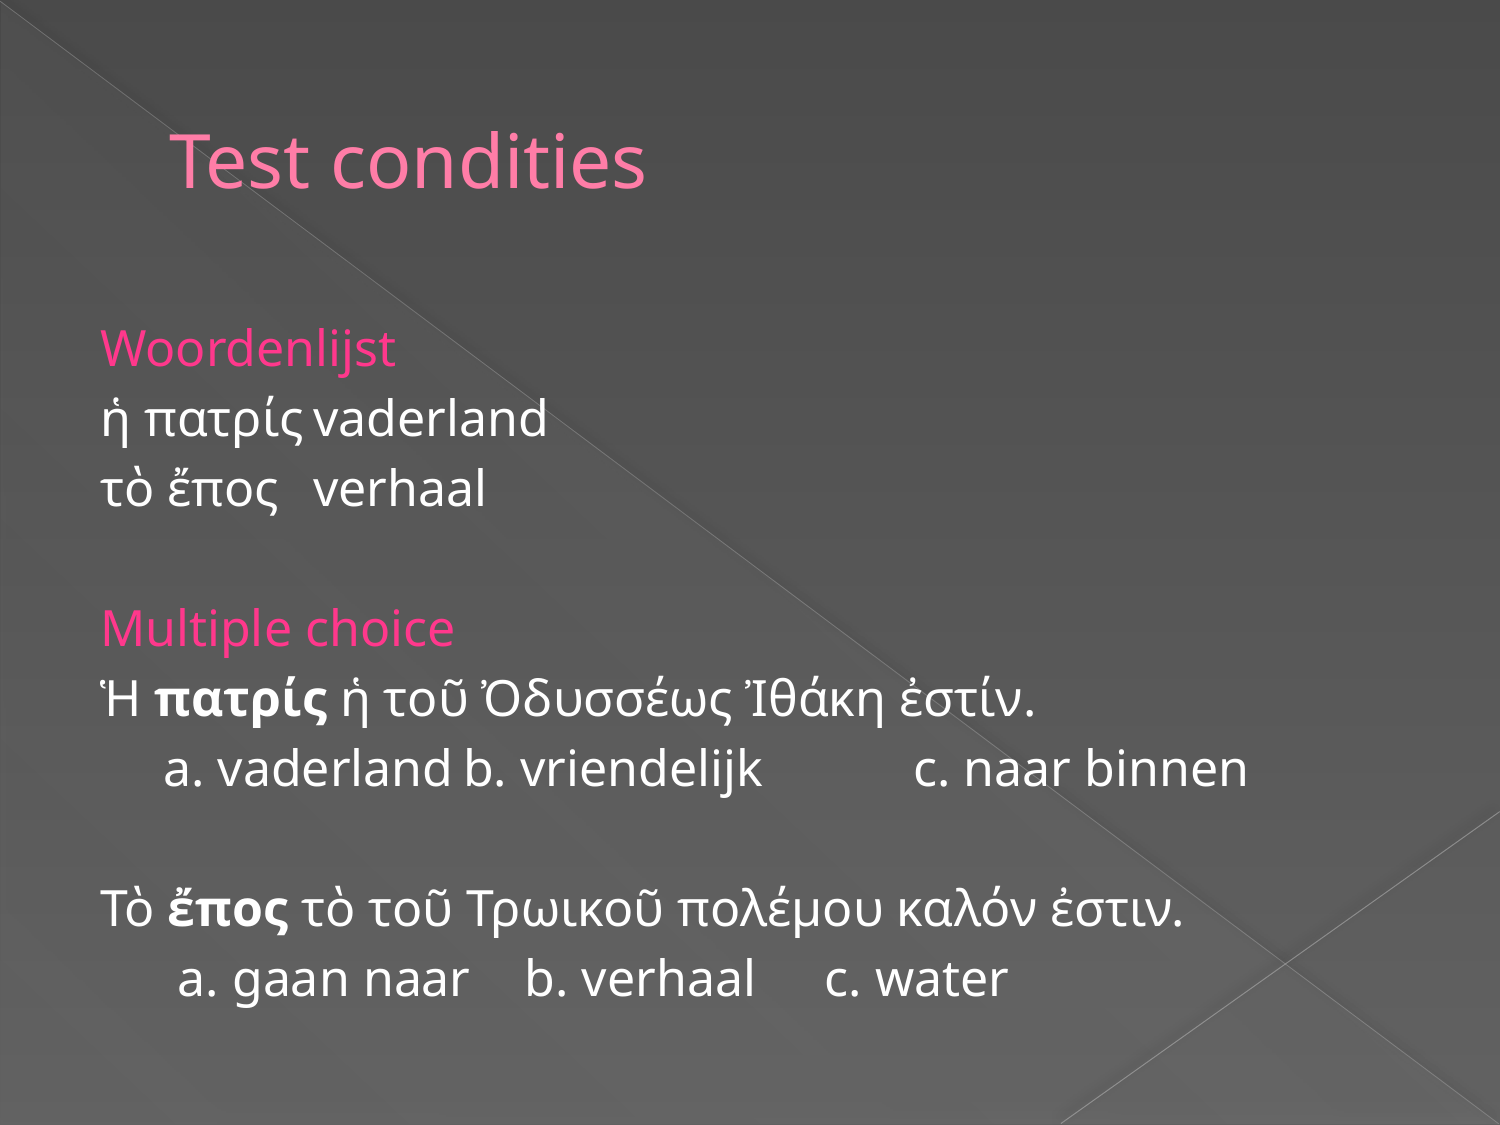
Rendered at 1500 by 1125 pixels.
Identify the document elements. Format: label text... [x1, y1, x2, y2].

title Test condities [75, 43, 1425, 274]
list Woordenlijst ἡ πατρίς vaderland τὸ ἔπος verhaal Multiple choice Ἡ πατρίς ἡ τοῦ Ὀδυσσέως Ἰθάκη ἐστίν. a. vaderland b. vriendelijk c. naar binnen Τὸ ἔπος τὸ τοῦ Τρωικοῦ πολέμου καλόν ἐστιν. a. gaan naar b. verhaal c. water [75, 308, 1425, 1059]
